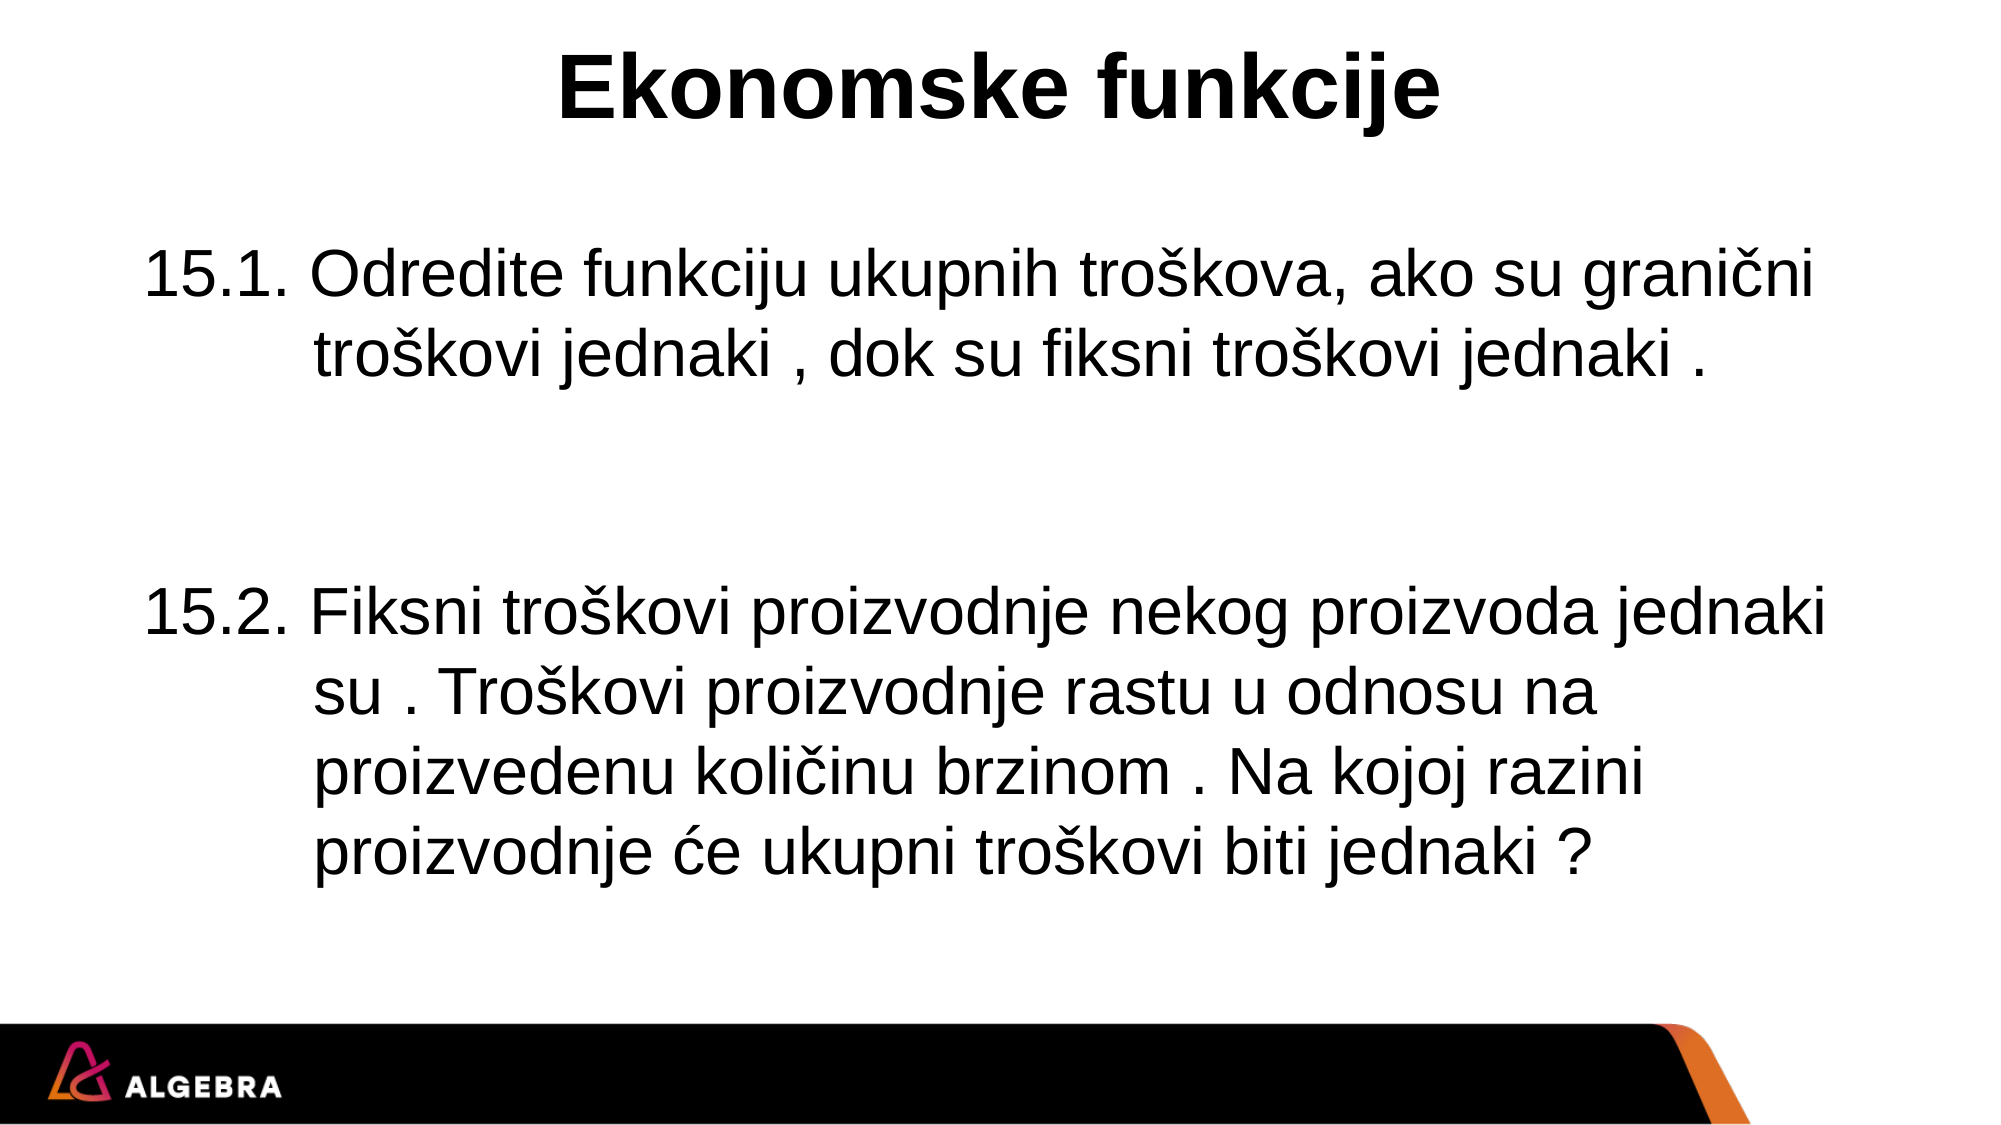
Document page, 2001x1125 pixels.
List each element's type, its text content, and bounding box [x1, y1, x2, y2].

picture [0, 1023, 1958, 1125]
title Ekonomske funkcije [137, 0, 1863, 198]
